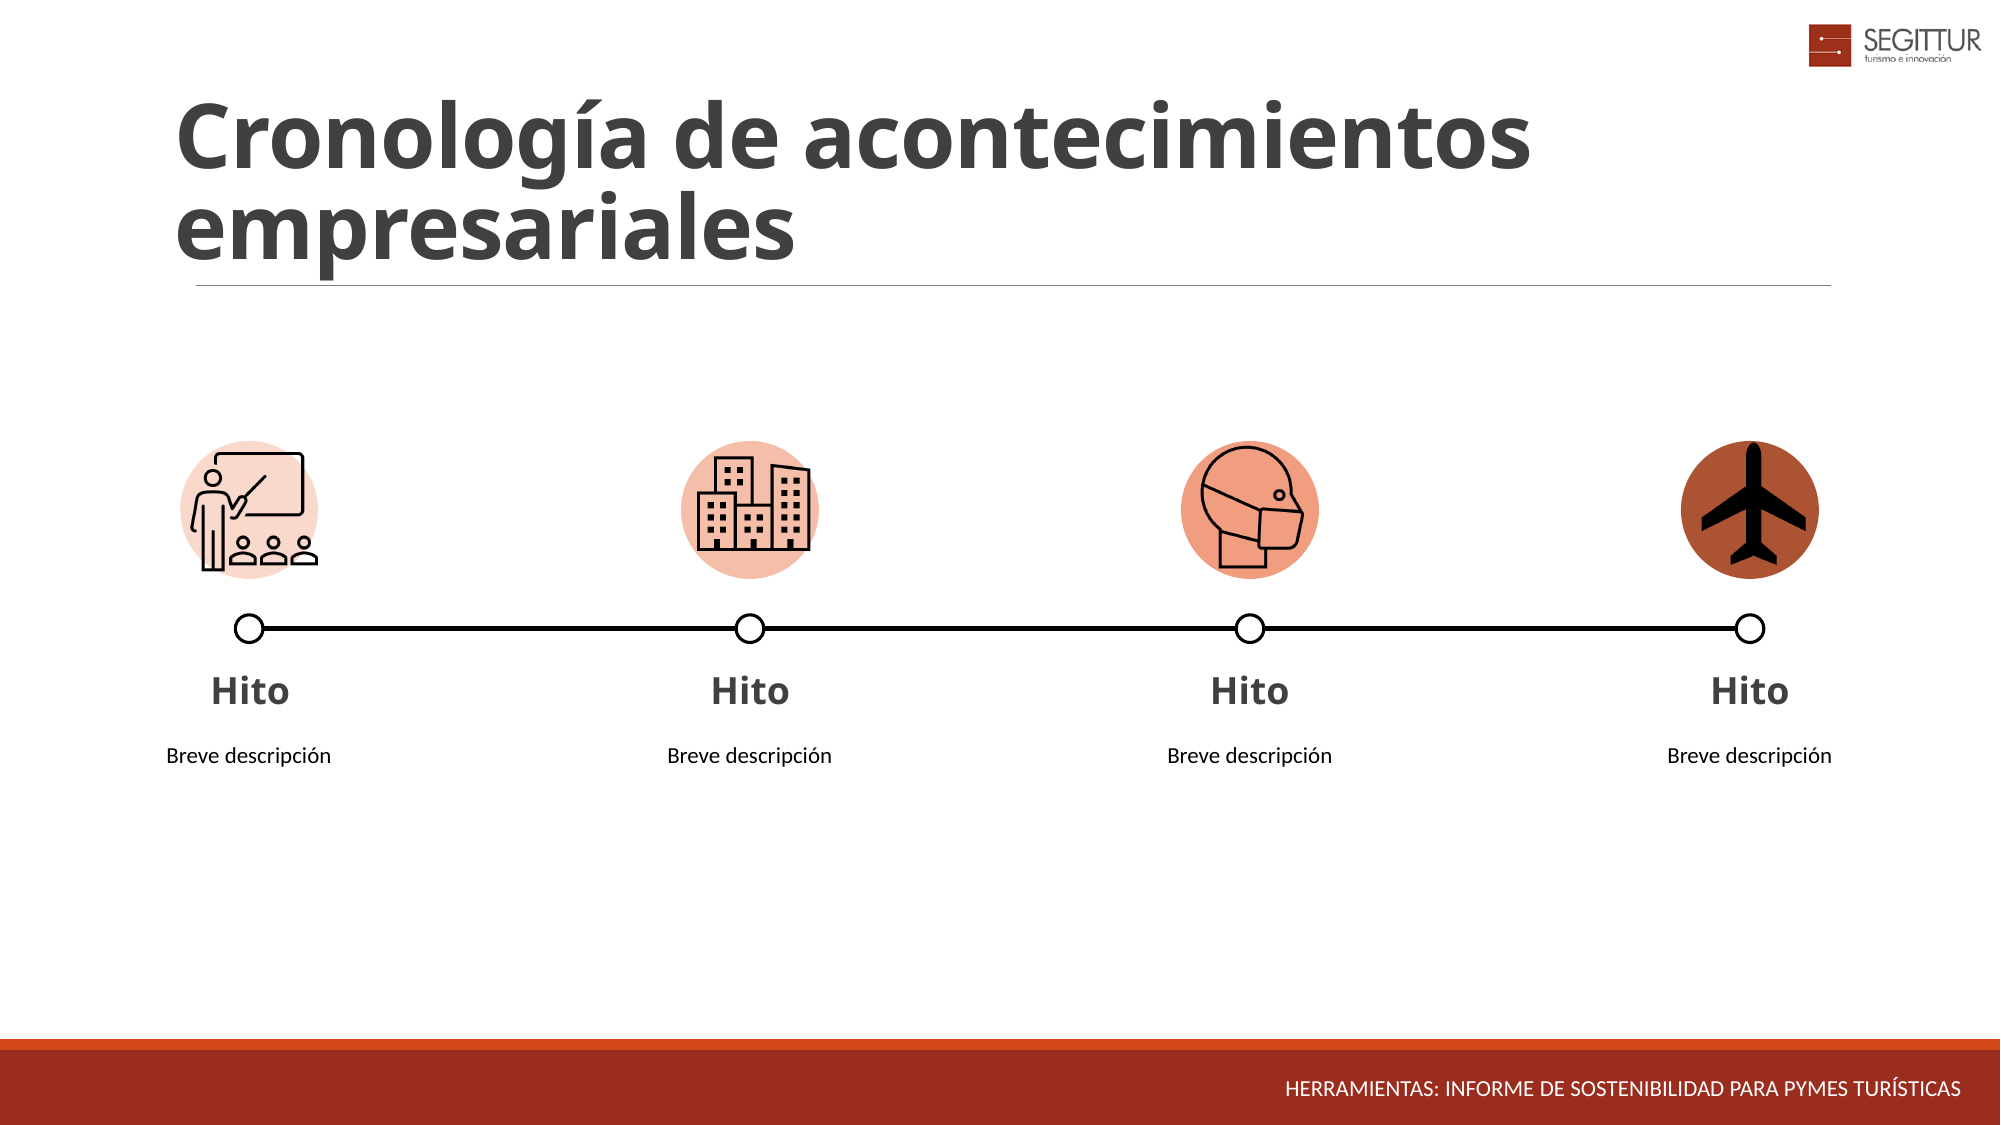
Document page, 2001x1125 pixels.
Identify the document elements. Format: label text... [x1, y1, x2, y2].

text_box [235, 635, 261, 644]
picture [1790, 0, 2000, 92]
list Hito [38, 659, 463, 720]
text_box [1738, 638, 1762, 644]
text_box [1238, 638, 1262, 644]
text_box HERRAMIENTAS: INFORME DE SOSTENIBILIDAD PARA PYMES TURÍSTICAS [1270, 1066, 2000, 1109]
list Breve descripción [72, 736, 427, 836]
picture [1680, 430, 1827, 578]
text_box [1735, 613, 1765, 625]
list Breve descripción [587, 736, 913, 836]
text_box [735, 613, 765, 625]
picture [680, 430, 827, 578]
text_box [738, 638, 762, 644]
list Breve descripción [1587, 736, 1913, 836]
title Cronología de acontecimientos empresariales [160, 47, 1866, 286]
text_box [1235, 613, 1265, 625]
text_box [234, 613, 264, 628]
list Hito [1037, 659, 1462, 720]
list Breve descripción [1087, 736, 1413, 836]
picture [1176, 436, 1324, 584]
list Hito [1537, 659, 1962, 720]
picture [180, 437, 327, 585]
list Hito [538, 659, 963, 720]
